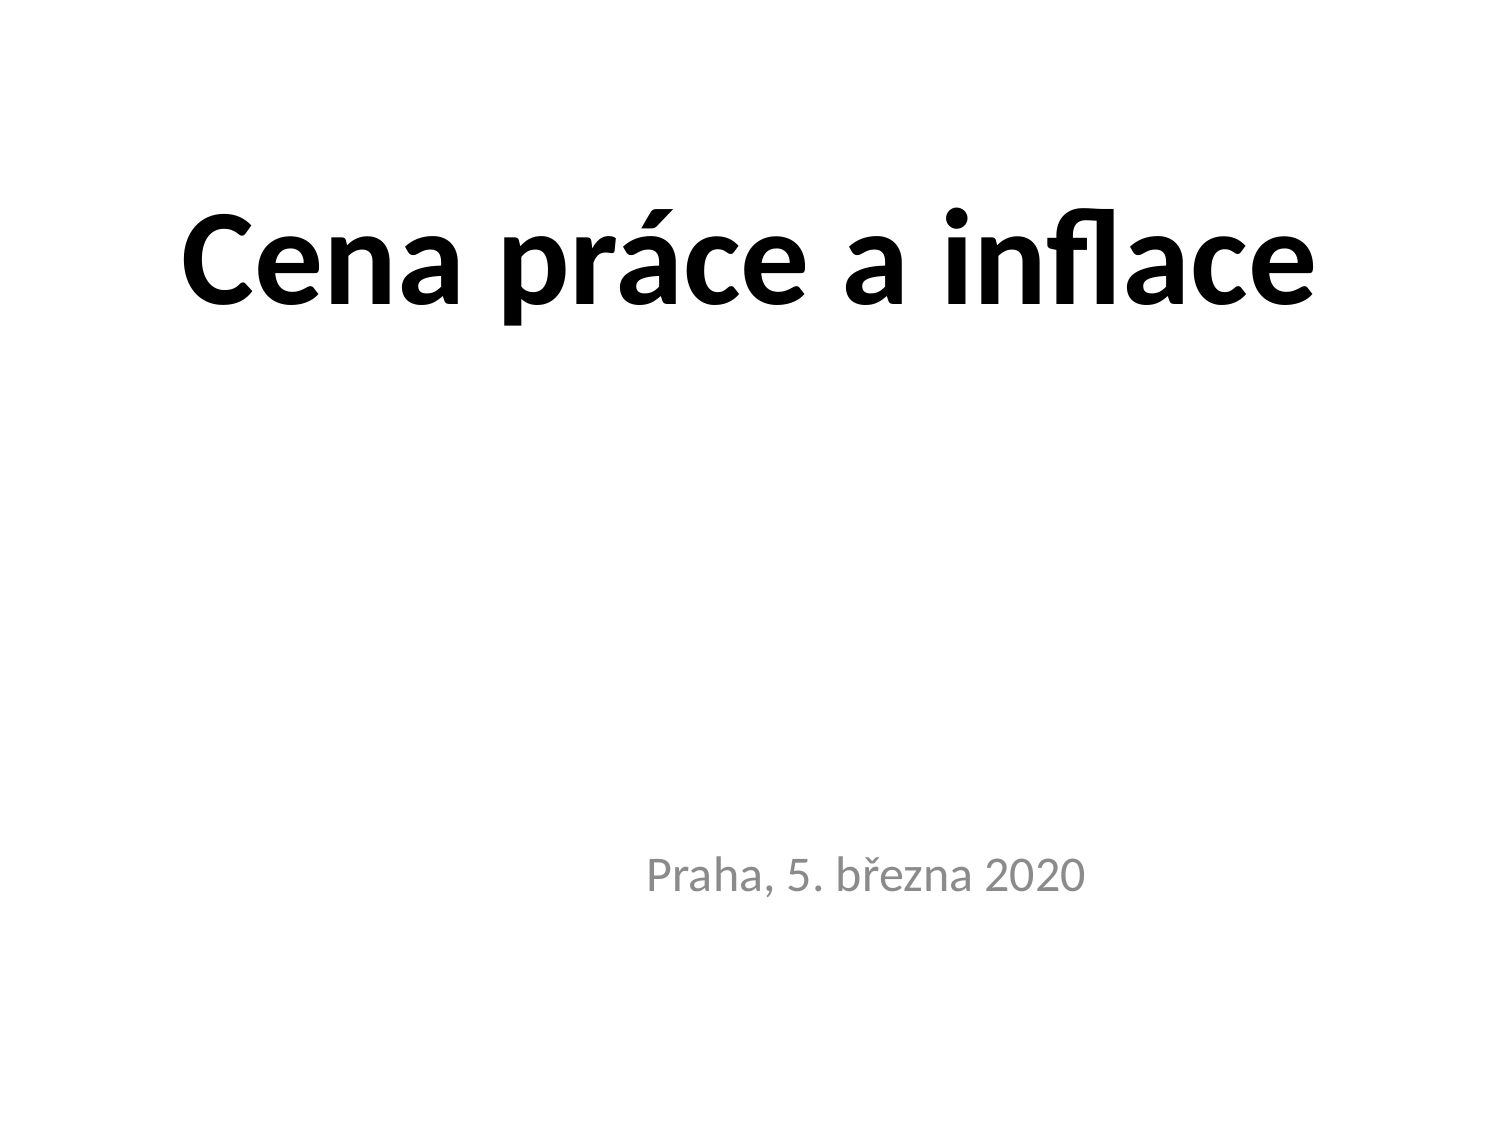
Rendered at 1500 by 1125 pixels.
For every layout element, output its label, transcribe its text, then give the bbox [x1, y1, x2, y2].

subtitle Praha, 5. března 2020 [631, 834, 1275, 925]
title Cena práce a inflace [112, 101, 1388, 398]
